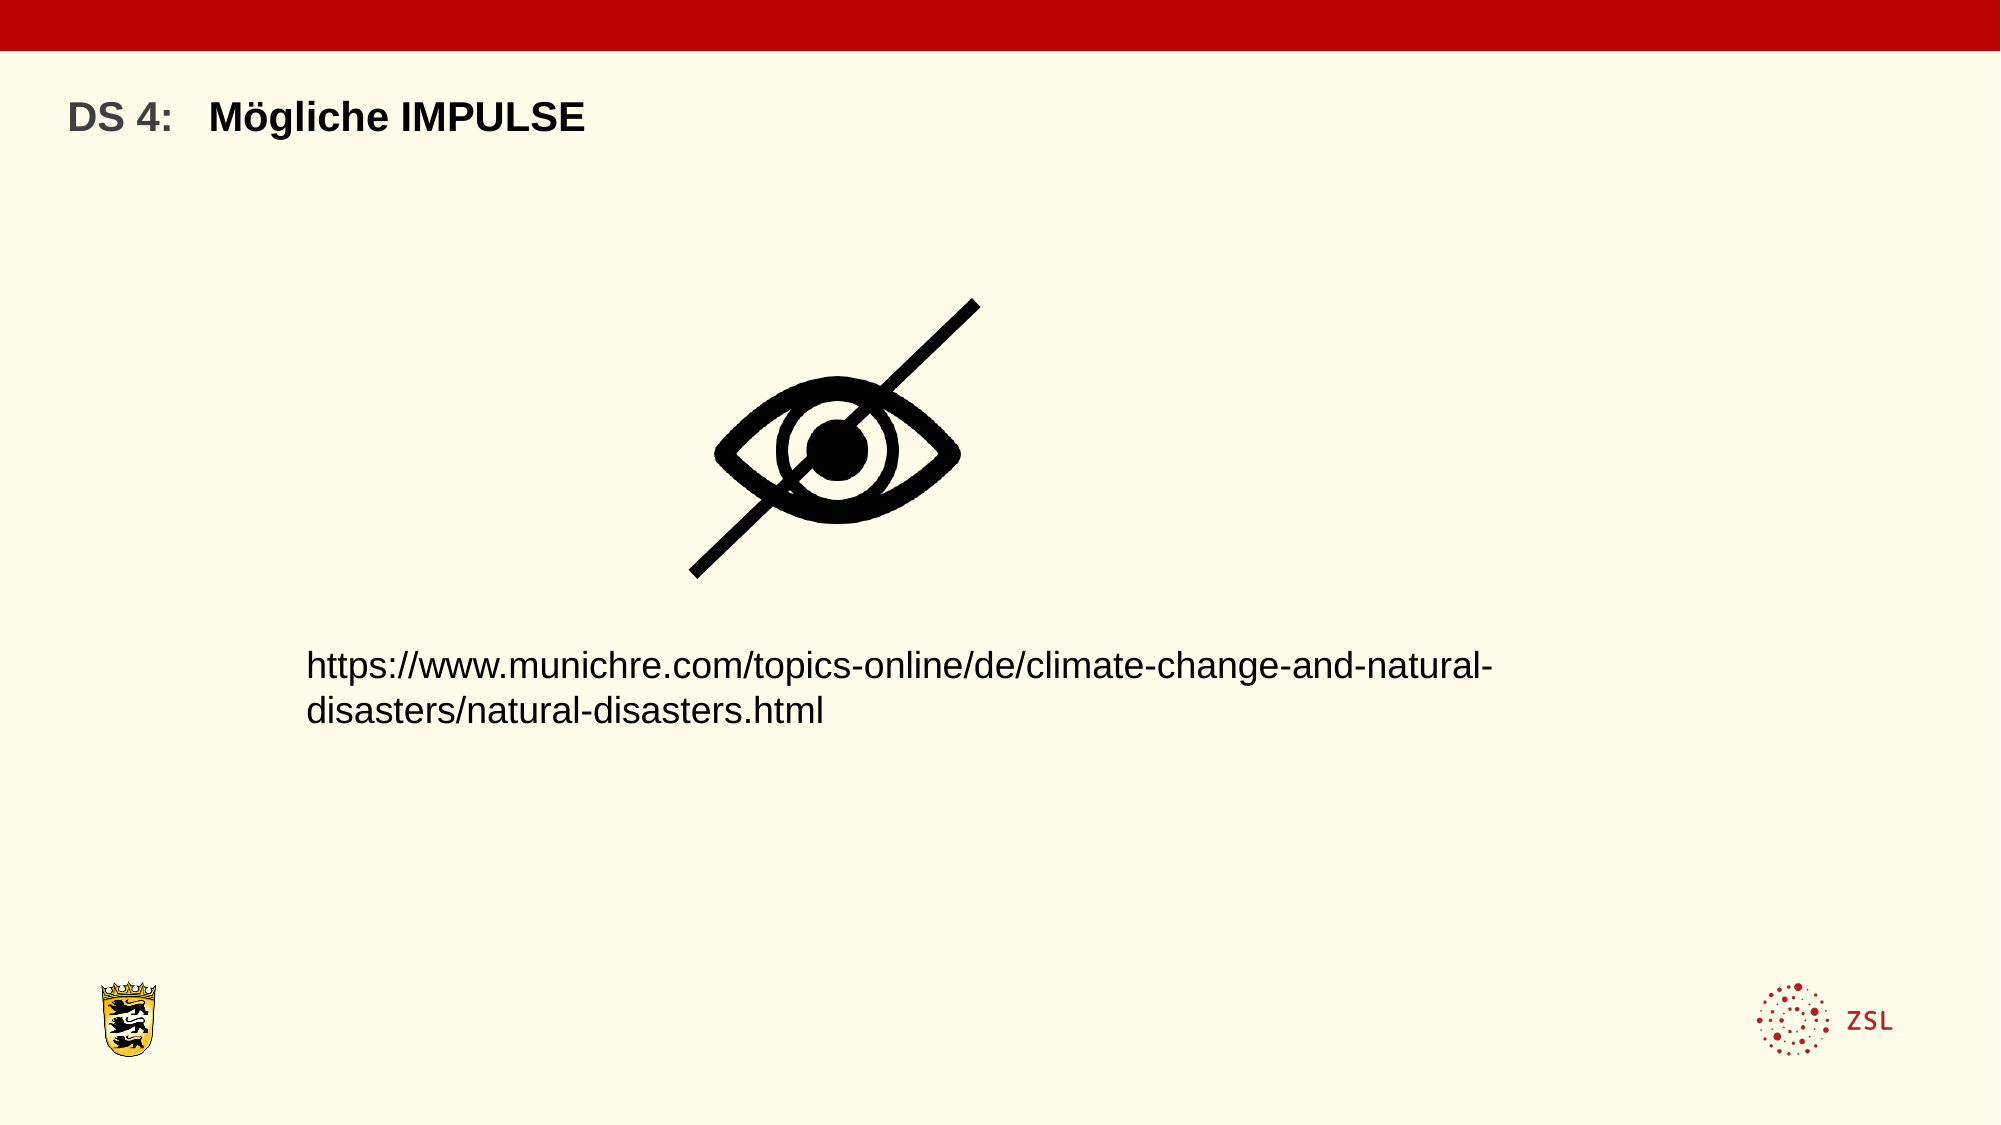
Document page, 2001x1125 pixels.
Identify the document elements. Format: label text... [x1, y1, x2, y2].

picture [99, 979, 158, 1059]
picture [689, 302, 986, 599]
title DS 4: Mögliche IMPULSE [52, 69, 882, 161]
text_box https://www.munichre.com/topics-online/de/climate-change-and-natural-disasters/natural-disasters.html [291, 633, 1547, 740]
